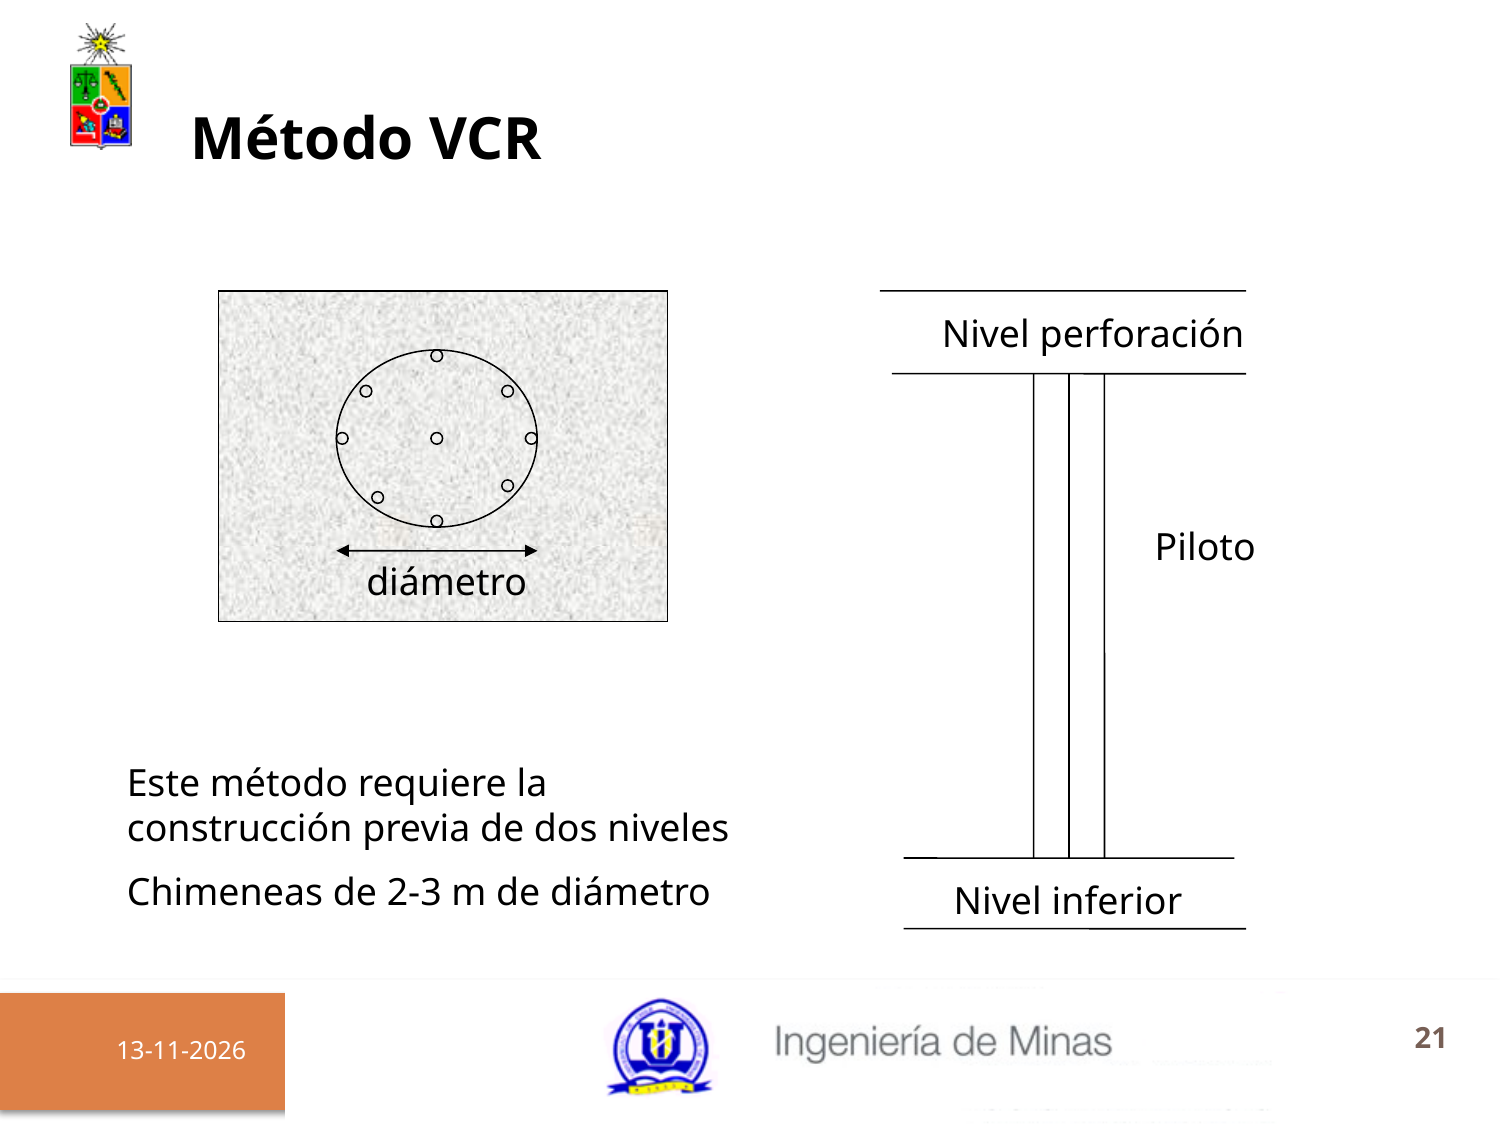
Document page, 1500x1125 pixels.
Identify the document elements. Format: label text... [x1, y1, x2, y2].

picture [285, 980, 1500, 1125]
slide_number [12, 995, 279, 1108]
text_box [336, 349, 538, 528]
picture [69, 23, 132, 151]
text_box Método VCR [175, 93, 755, 179]
text_box Piloto [1139, 515, 1306, 576]
text_box diámetro [351, 550, 553, 611]
text_box Nivel perforación [927, 302, 1270, 363]
text_box Este método requiere la construcción previa de dos niveles Chimeneas de 2-3 m de diámetro [112, 751, 786, 920]
text_box [218, 290, 668, 622]
text_box Nivel inferior [939, 869, 1282, 930]
text_box [336, 544, 538, 558]
